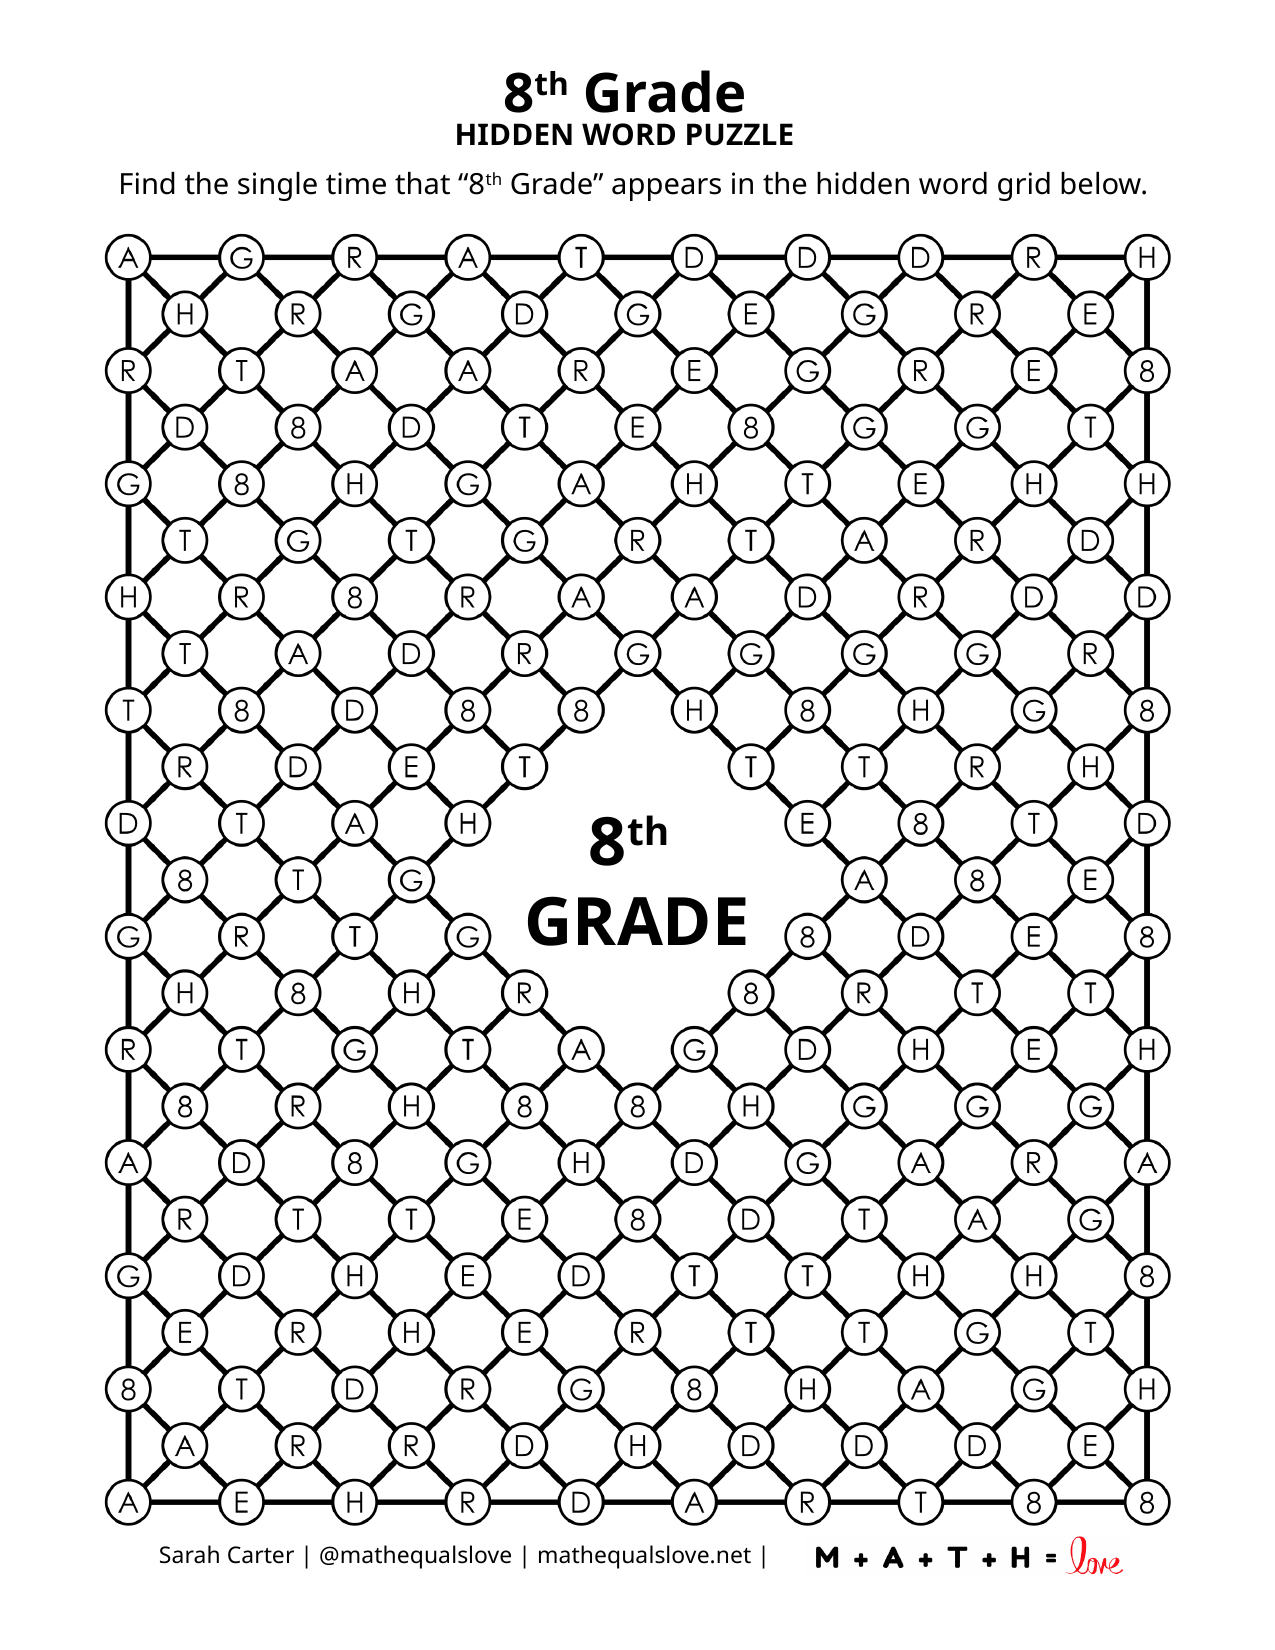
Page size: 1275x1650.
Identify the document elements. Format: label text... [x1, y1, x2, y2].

text_box HIDDEN WORD PUZZLE [319, 108, 930, 159]
text_box Find the single time that “8th Grade” appears in the hidden word grid below. [68, 158, 1206, 208]
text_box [143, 1533, 1132, 1579]
text_box 8th Grade [302, 57, 947, 124]
picture [97, 226, 1178, 1533]
